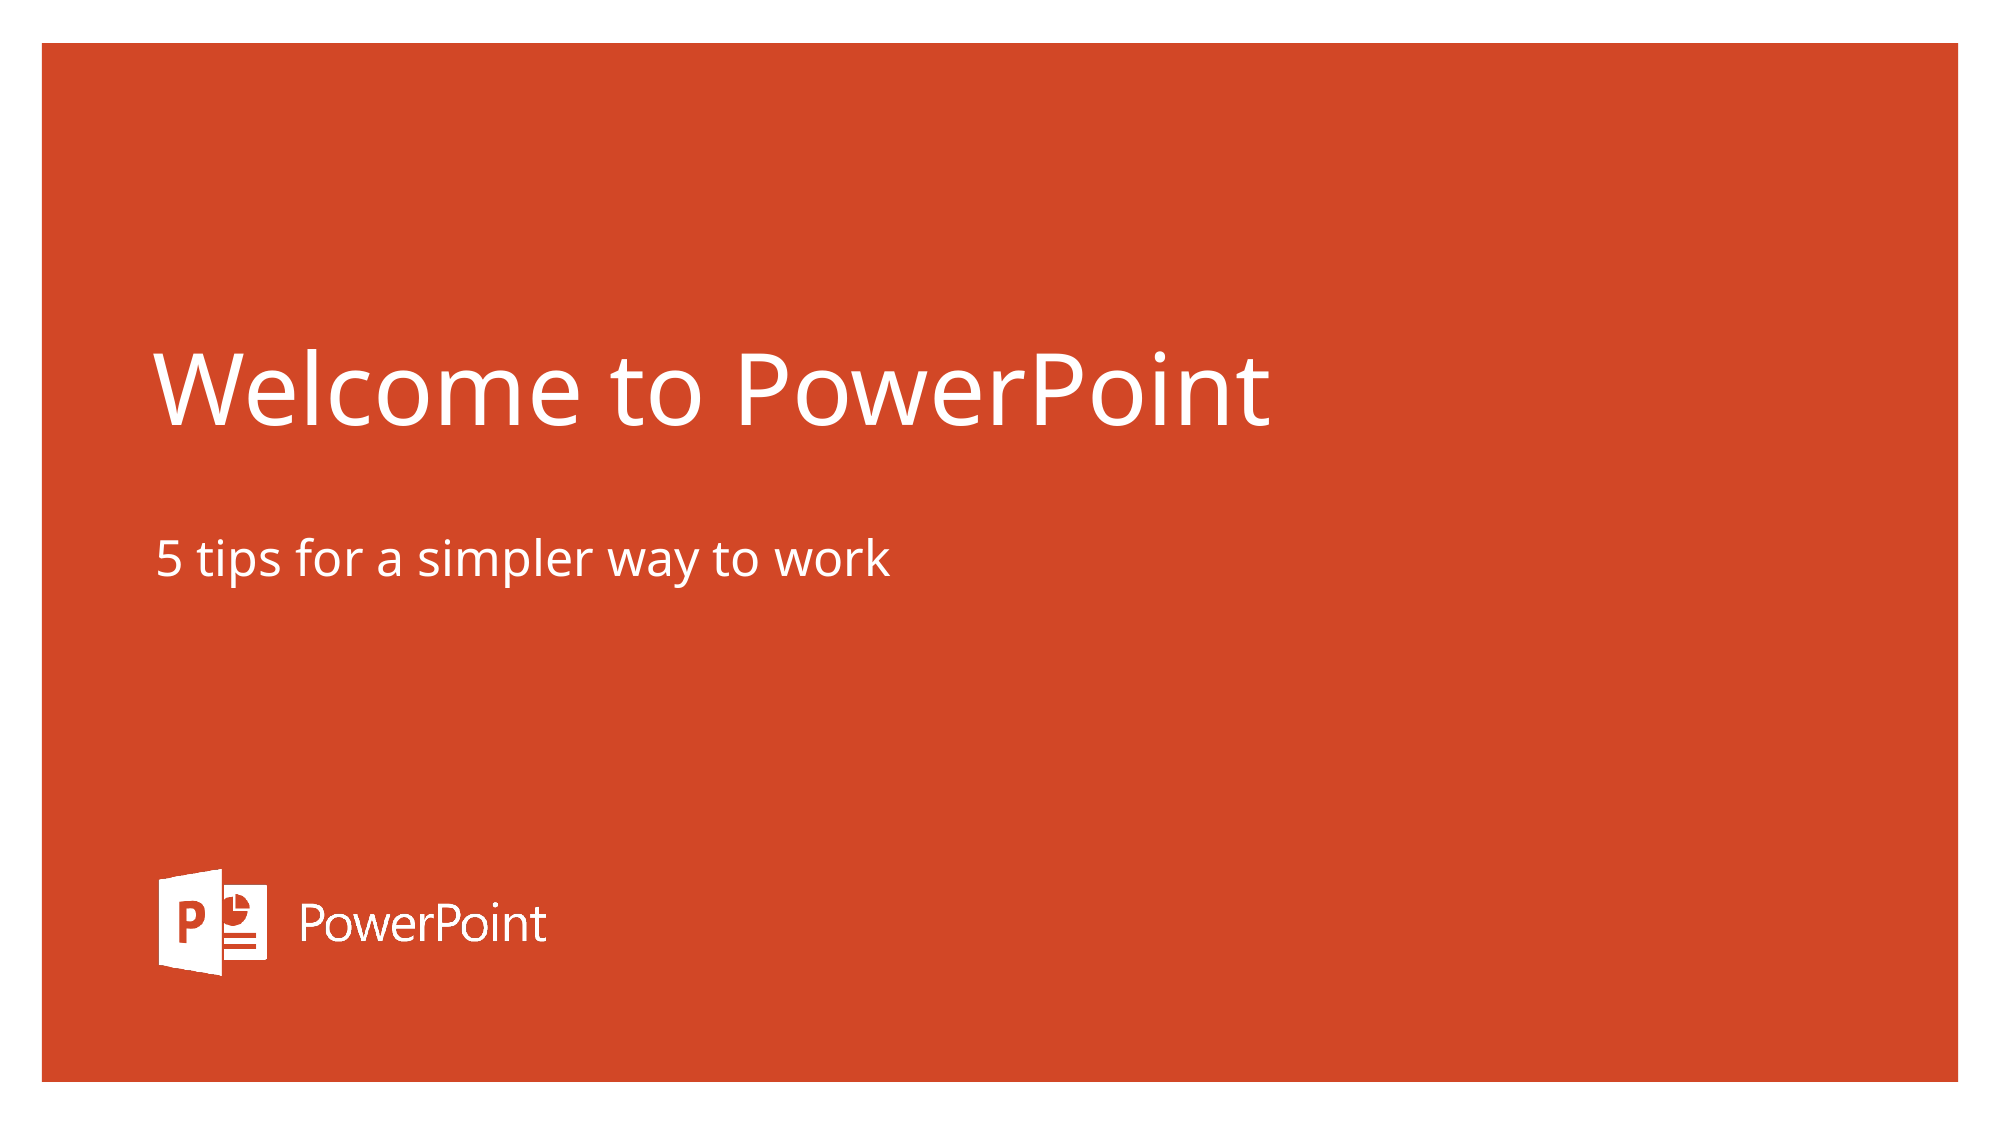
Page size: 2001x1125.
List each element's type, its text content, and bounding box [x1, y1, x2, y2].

picture [148, 854, 555, 990]
title Welcome to PowerPoint [137, 190, 1863, 583]
subtitle 5 tips for a simpler way to work [140, 481, 1713, 668]
